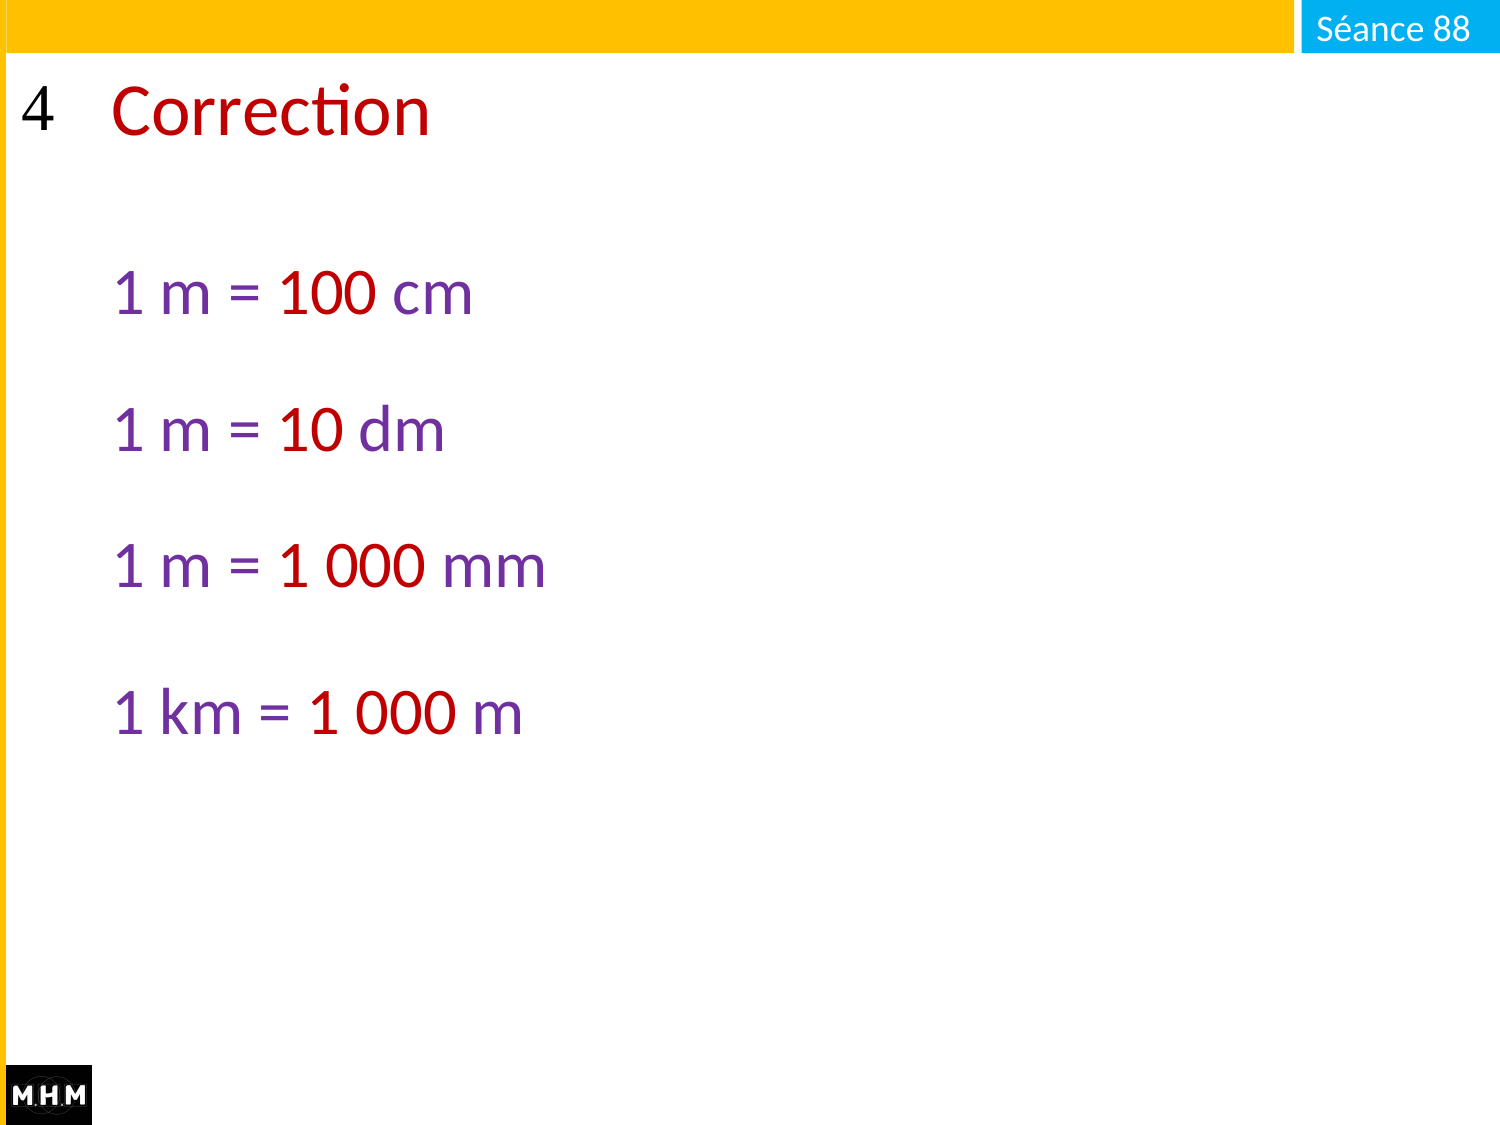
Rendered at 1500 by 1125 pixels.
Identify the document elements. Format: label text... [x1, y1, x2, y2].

text_box 1 m = 10 dm [96, 377, 856, 472]
title Correction [96, 60, 1434, 163]
text_box 1 km = 1 000 m [96, 660, 856, 755]
picture [6, 1065, 92, 1125]
text_box 1 m = 100 cm [96, 240, 856, 336]
text_box 1 m = 1 000 mm [96, 513, 856, 609]
